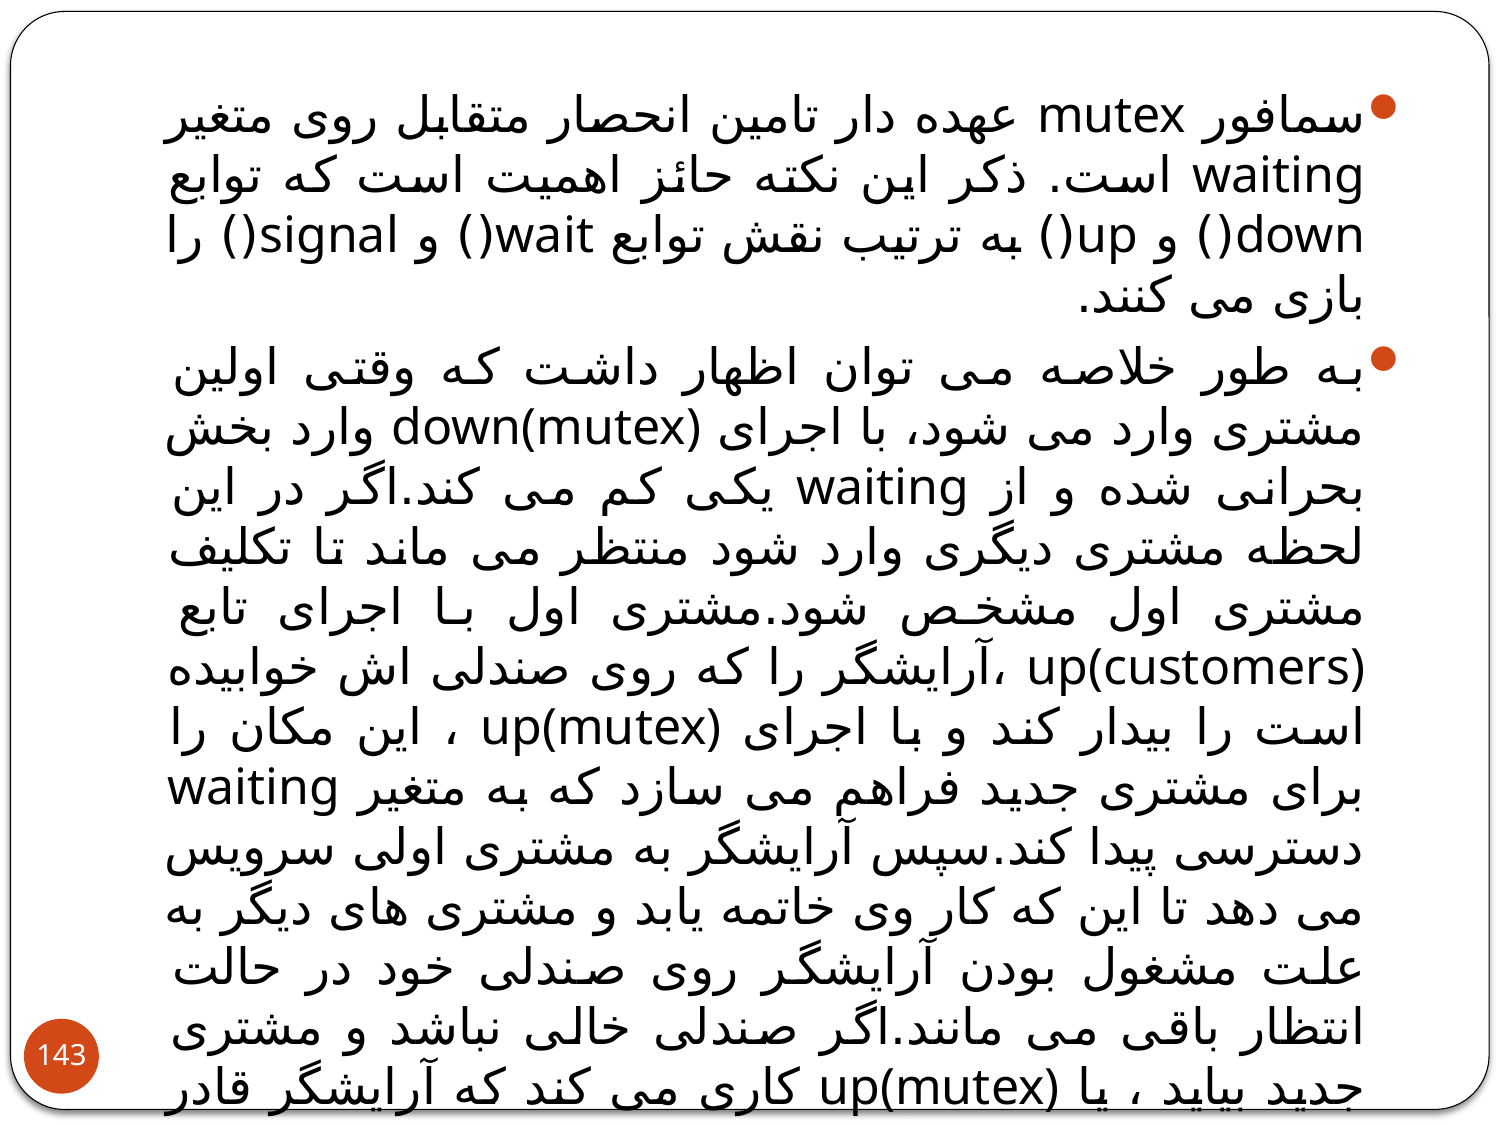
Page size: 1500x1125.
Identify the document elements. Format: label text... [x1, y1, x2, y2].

list سمافور mutex عهده دار تامین انحصار متقابل روی متغیر waiting است. ذکر این نکته حائز اهمیت است که توابع down() و up() به ترتیب نقش توابع wait() و signal() را بازی می کنند. به طور خلاصه می توان اظهار داشت که وقتی اولین مشتری وارد می شود، با اجرای down(mutex) وارد بخش بحرانی شده و از waiting یکی کم می کند.اگر در این لحظه مشتری دیگری وارد شود منتظر می ماند تا تکلیف مشتری اول مشخص شود.مشتری اول با اجرای تابع up(customers) ،آرایشگر را که روی صندلی اش خوابیده است را بیدار کند و با اجرای up(mutex) ، این مکان را برای مشتری جدید فراهم می سازد که به متغیر waiting دسترسی پیدا کند.سپس آرایشگر به مشتری اولی سرویس می دهد تا این که کار وی خاتمه یابد و مشتری های دیگر به علت مشغول بودن آرایشگر روی صندلی خود در حالت انتظار باقی می مانند.اگر صندلی خالی نباشد و مشتری جدید بیاید ، یا up(mutex) کاری می کند که آرایشگر قادر به ادامه سرویس به مشتری منتظر در صف باشد و سپس مغازه را ترک می کند. [150, 75, 1425, 988]
slide_number 143 [23, 1018, 99, 1094]
